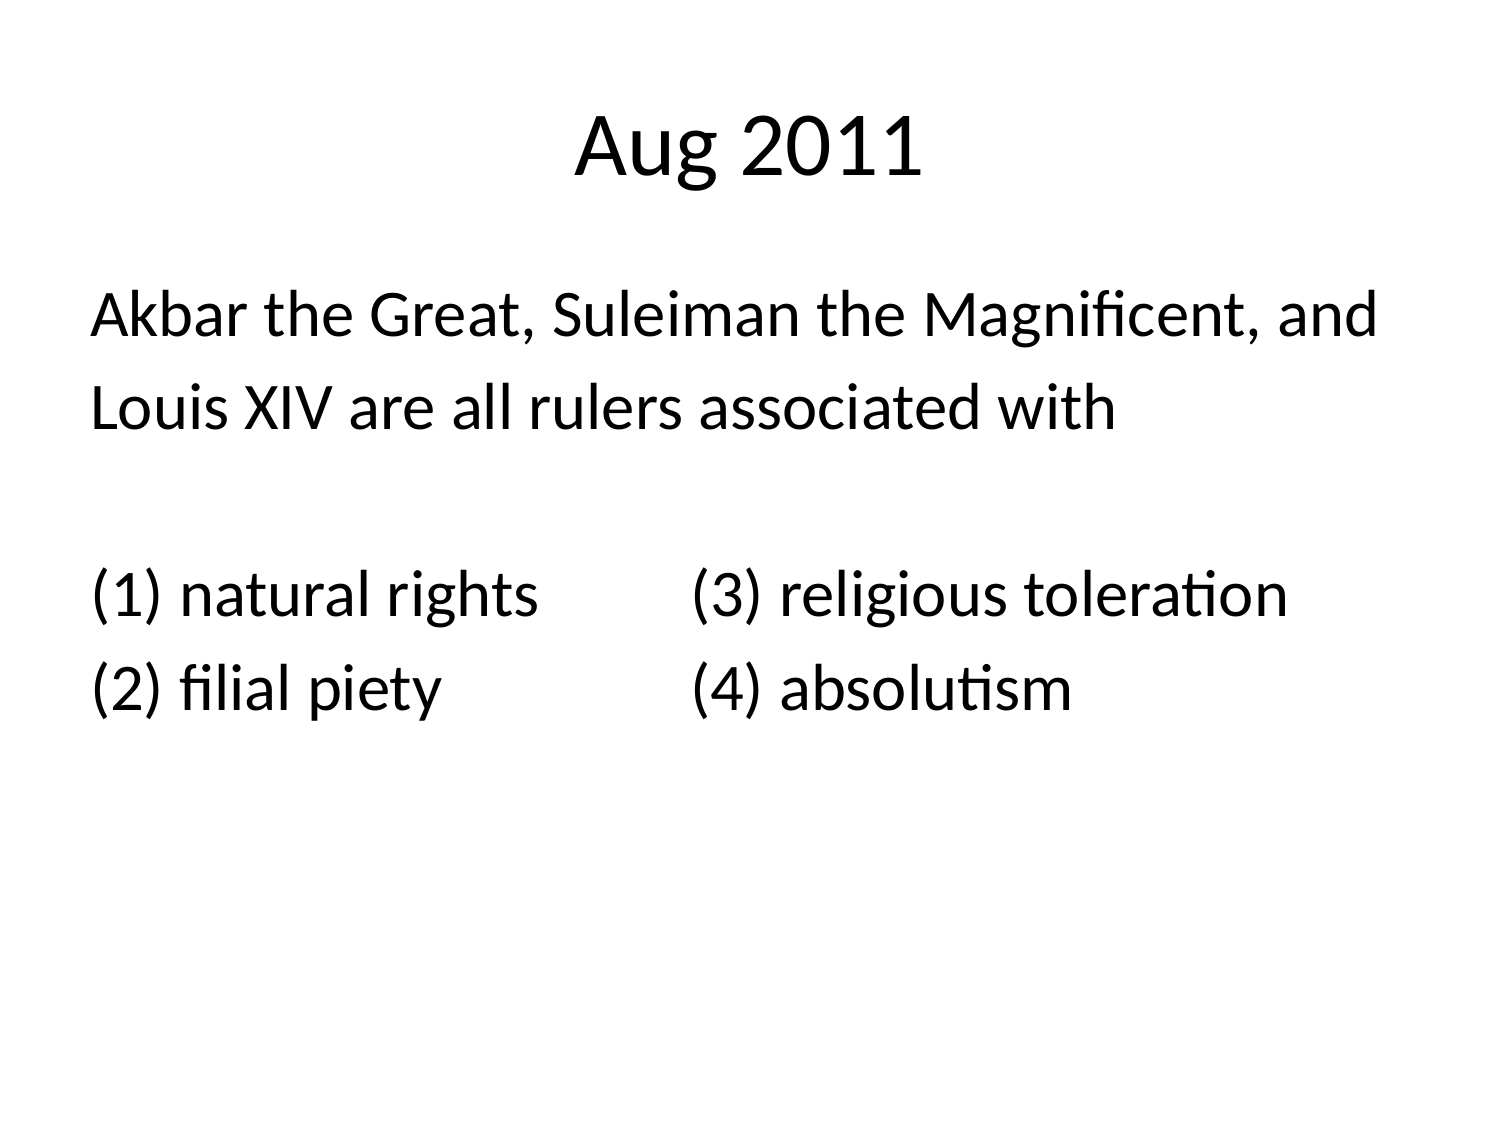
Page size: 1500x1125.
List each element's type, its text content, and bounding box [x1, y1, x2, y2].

title Aug 2011 [75, 45, 1425, 233]
list Akbar the Great, Suleiman the Magnificent, and Louis XIV are all rulers associated with (1) natural rights (3) religious toleration (2) filial piety (4) absolutism [75, 262, 1425, 1005]
